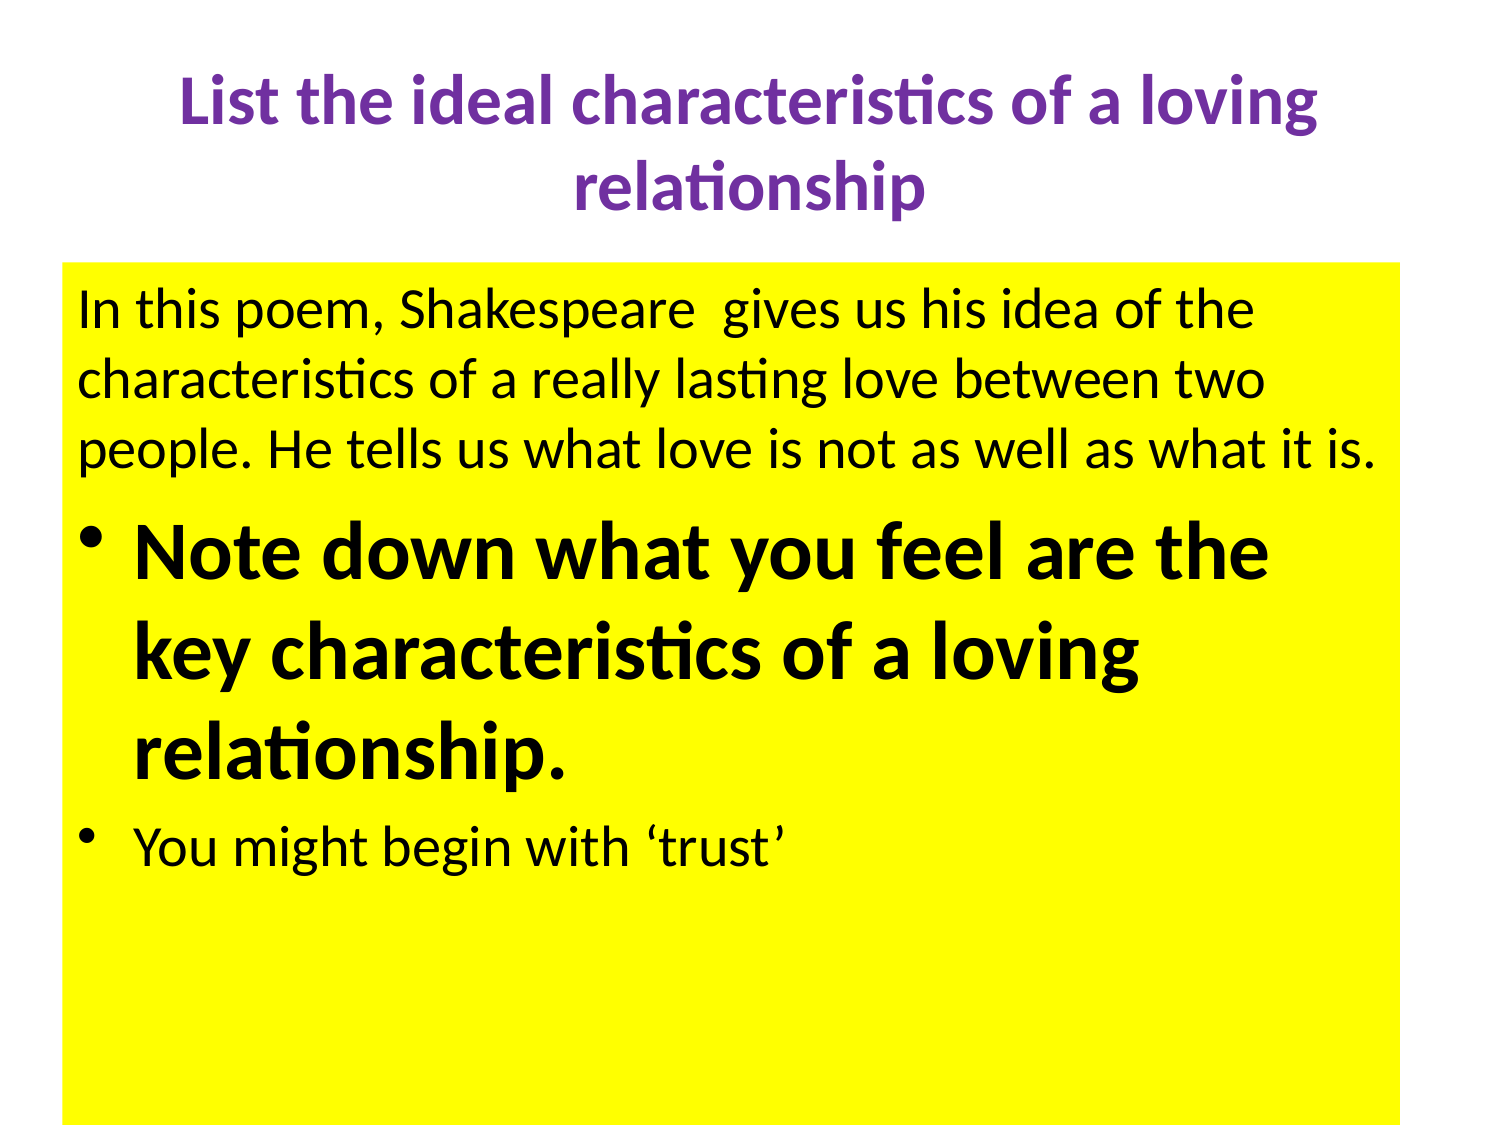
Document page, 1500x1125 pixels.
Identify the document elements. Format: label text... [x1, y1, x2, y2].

title List the ideal characteristics of a loving relationship [75, 45, 1425, 233]
text_box In this poem, Shakespeare gives us his idea of the characteristics of a really lasting love between two people. He tells us what love is not as well as what it is. Note down what you feel are the key characteristics of a loving relationship. You might begin with ‘trust’ [62, 262, 1400, 1125]
